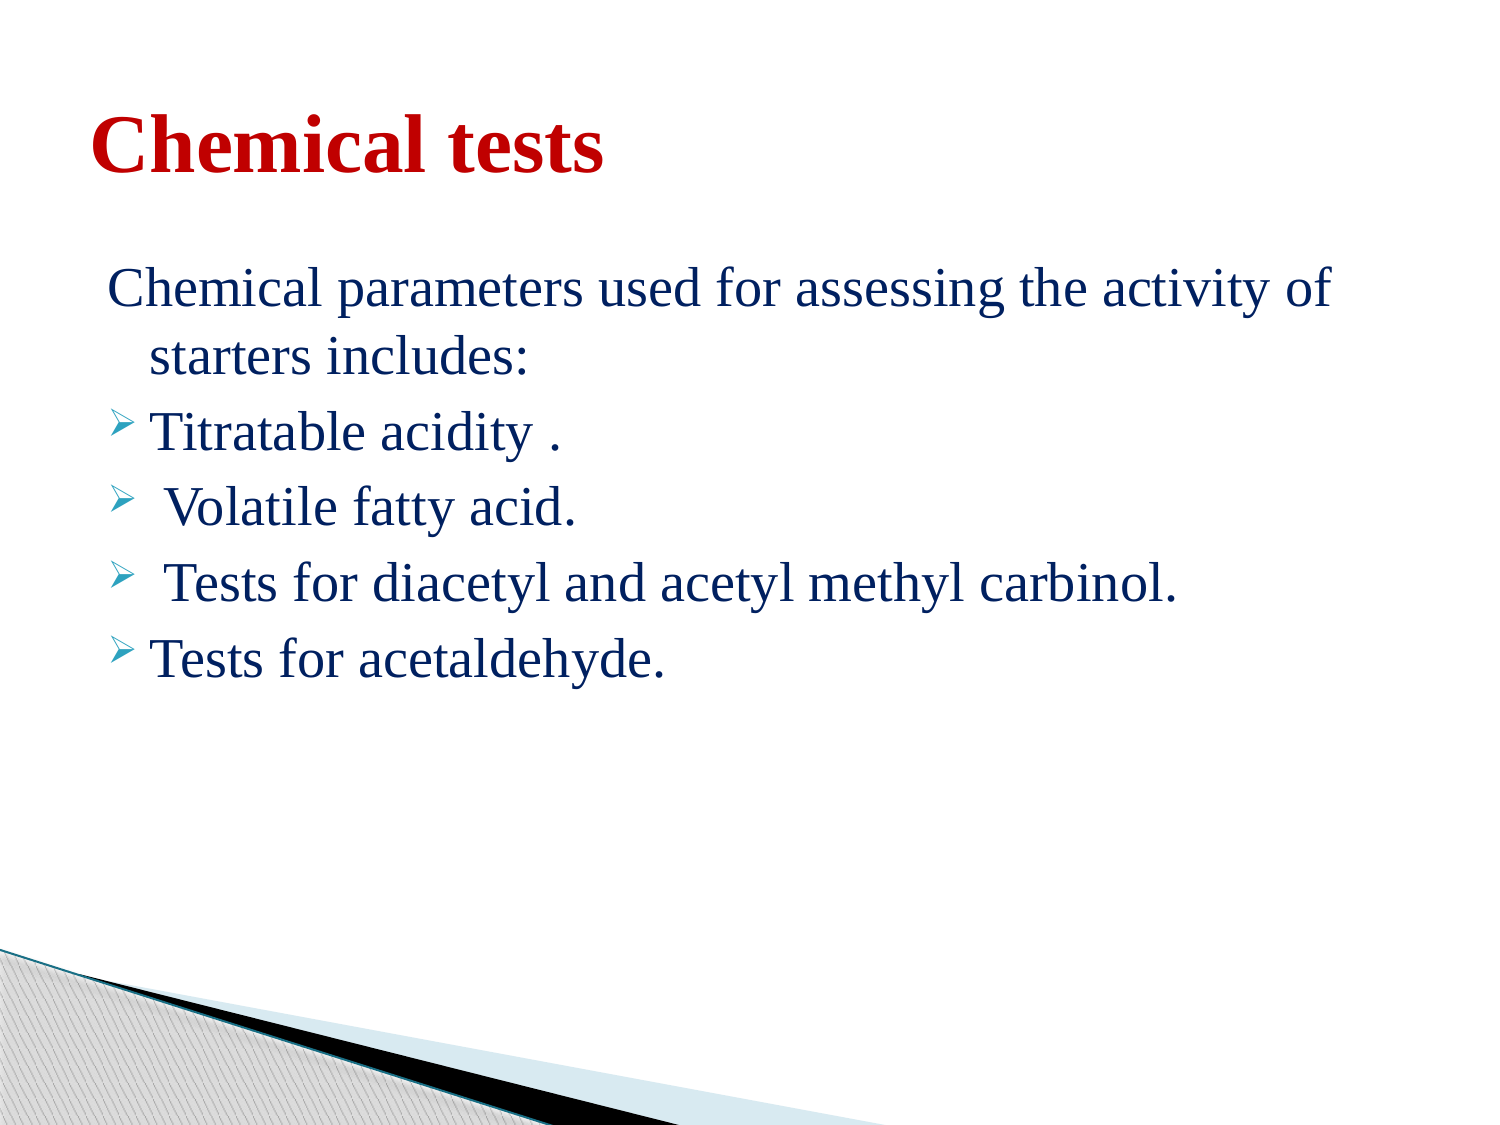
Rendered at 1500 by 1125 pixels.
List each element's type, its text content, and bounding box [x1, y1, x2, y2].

title Chemical tests [75, 45, 1425, 233]
list Chemical parameters used for assessing the activity of starters includes: Titratable acidity . Volatile fatty acid. Tests for diacetyl and acetyl methyl carbinol. Tests for acetaldehyde. [75, 243, 1425, 986]
